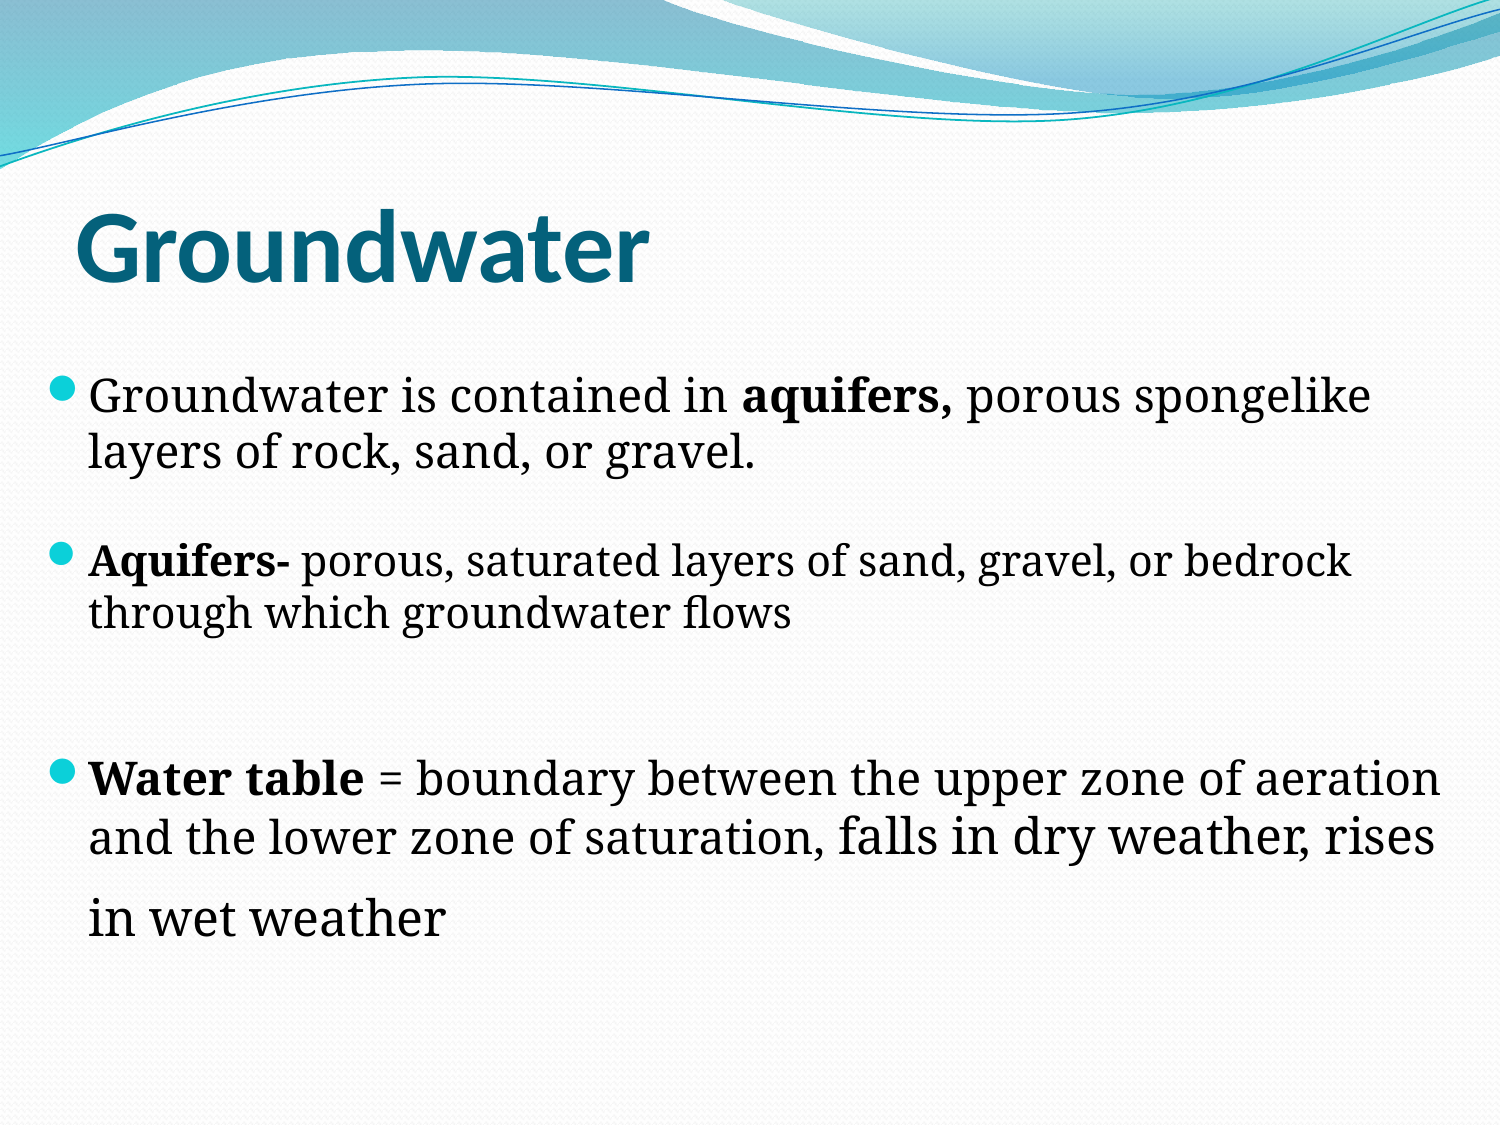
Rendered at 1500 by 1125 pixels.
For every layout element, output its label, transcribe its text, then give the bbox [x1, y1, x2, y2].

title Groundwater [75, 115, 1425, 302]
list Groundwater is contained in aquifers, porous spongelike layers of rock, sand, or gravel. Aquifers- porous, saturated layers of sand, gravel, or bedrock through which groundwater flows Water table = boundary between the upper zone of aeration and the lower zone of saturation, falls in dry weather, rises in wet weather [31, 302, 1474, 965]
